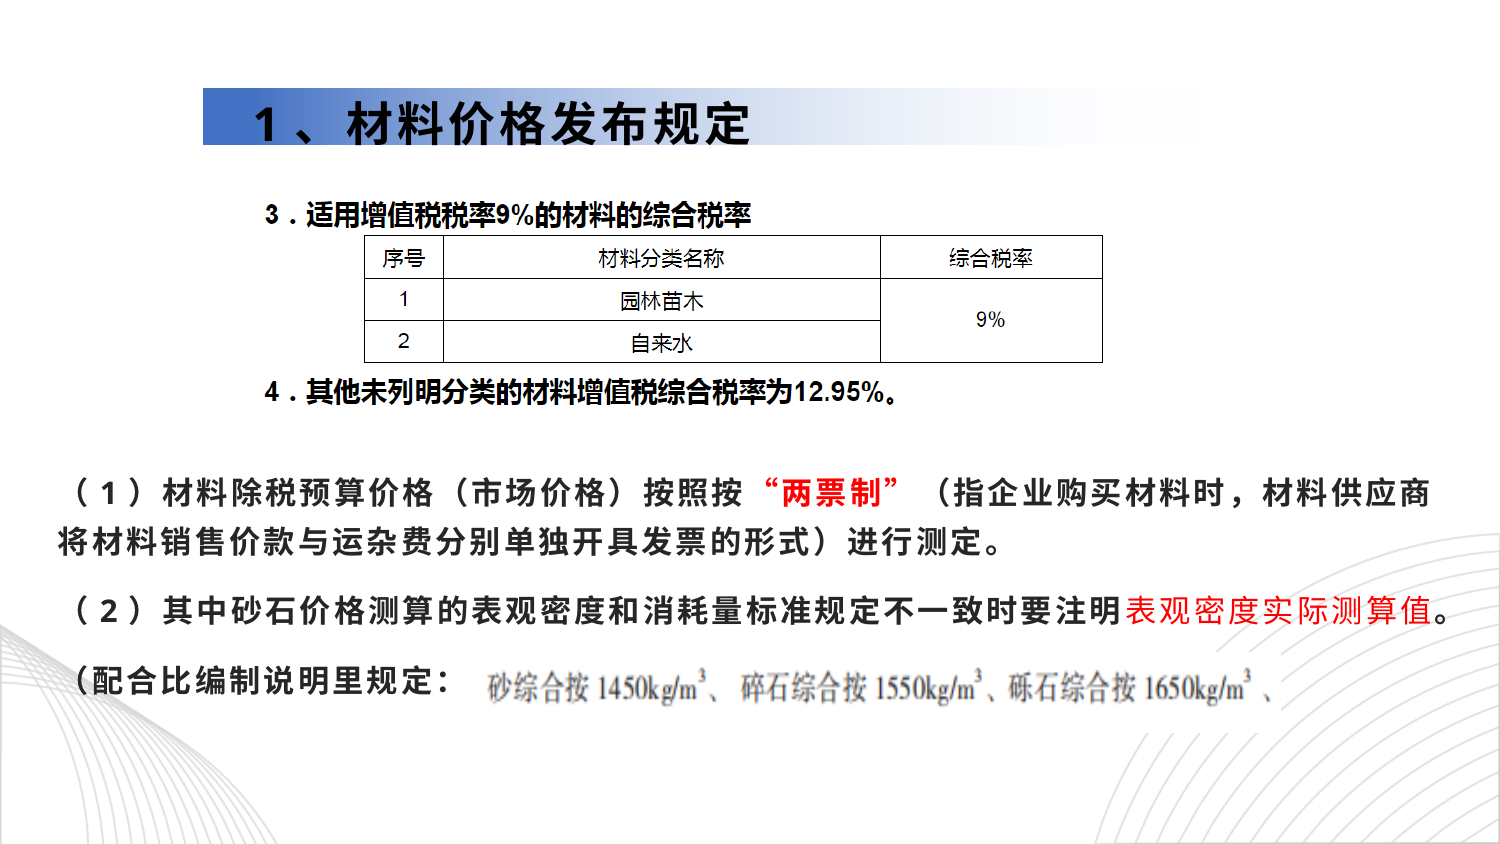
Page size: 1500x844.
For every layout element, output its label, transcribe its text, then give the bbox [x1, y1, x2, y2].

picture [255, 201, 1106, 406]
picture [479, 652, 1281, 733]
title 1、材料价格发布规定 [203, 88, 1205, 118]
list （1）材料除税预算价格（市场价格）按照按“两票制”（指企业购买材料时，材料供应商将材料销售价款与运杂费分别单独开具发票的形式）进行测定。 （2）其中砂石价格测算的表观密度和消耗量标准规定不一致时要注明表观密度实际测算值。 （配合比编制说明里规定： [41, 118, 1459, 782]
